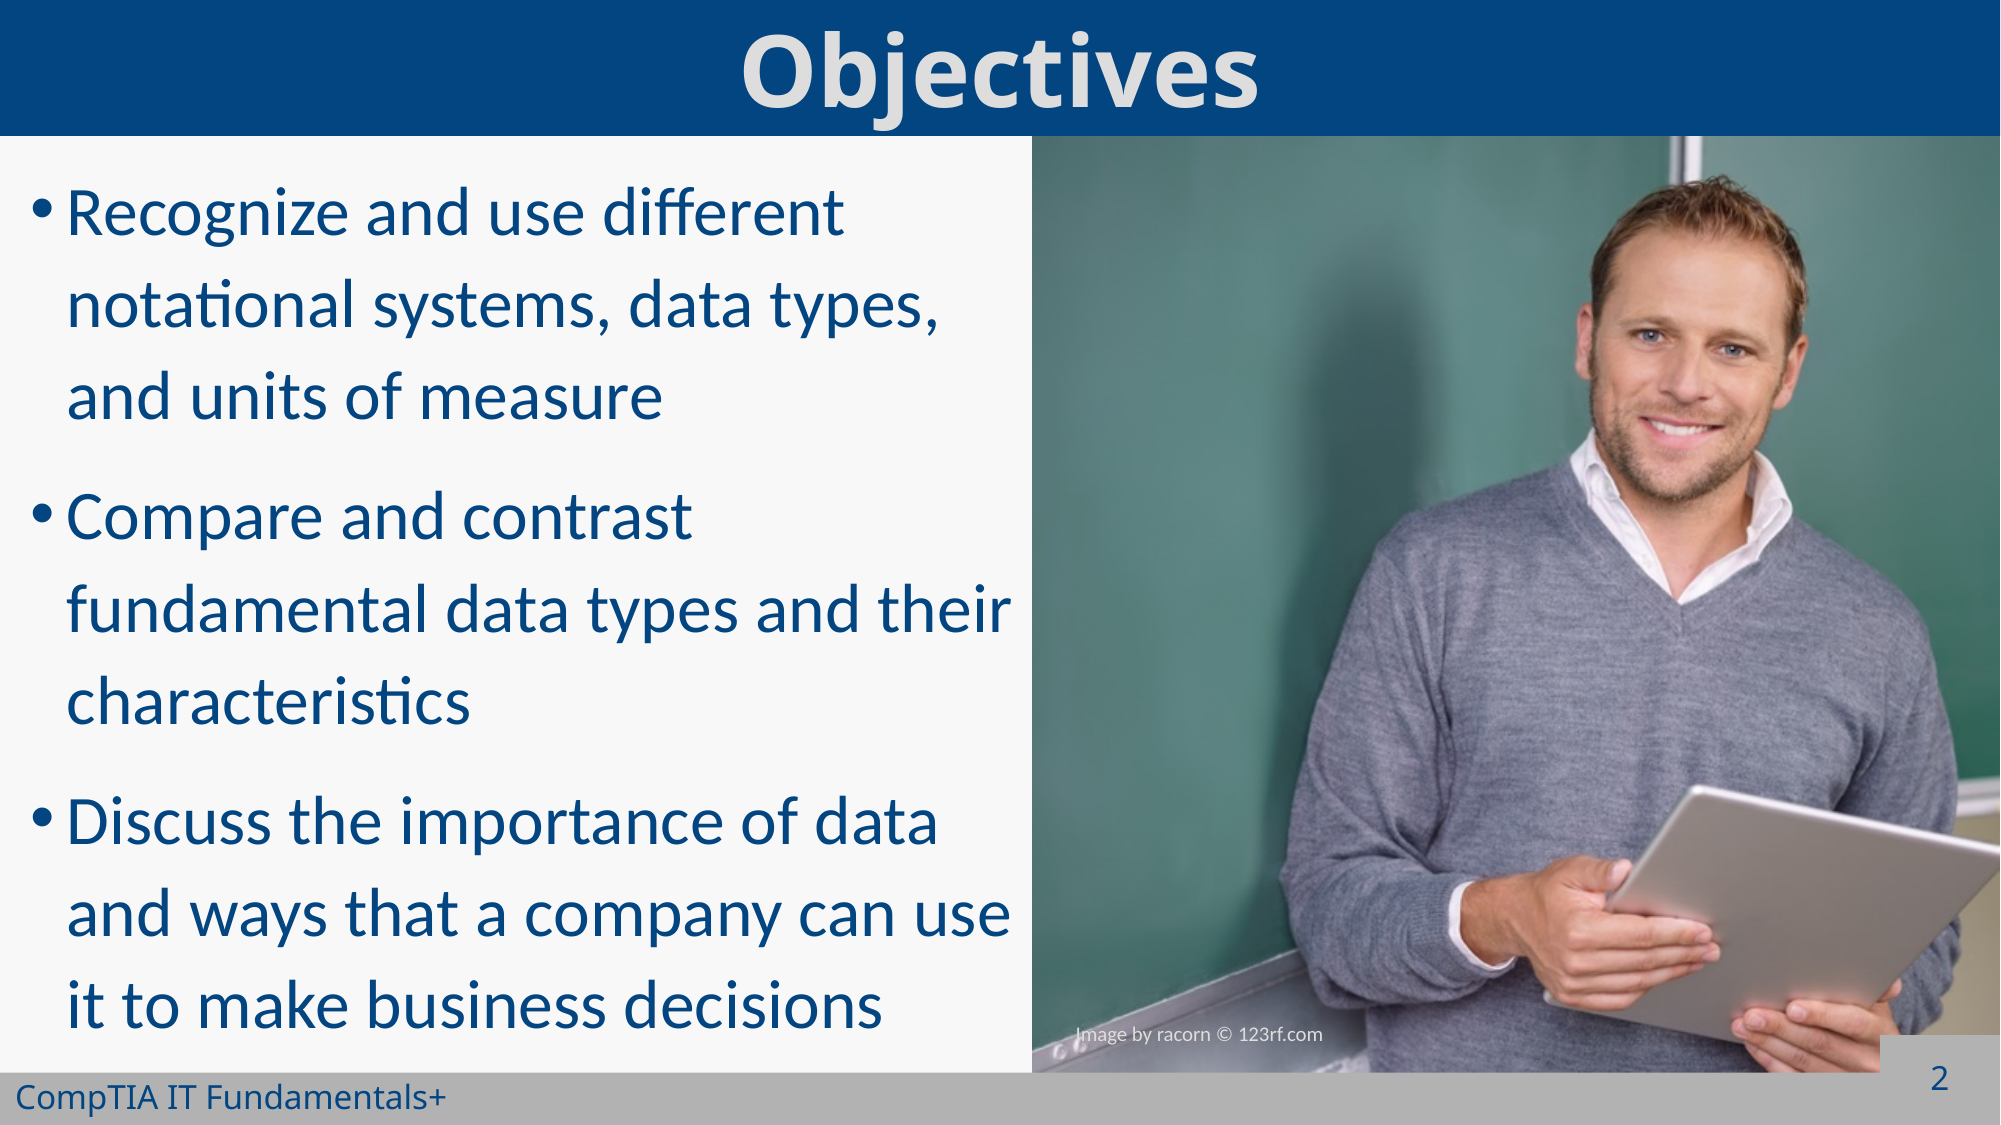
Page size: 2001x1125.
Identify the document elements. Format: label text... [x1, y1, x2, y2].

picture [1032, 136, 2000, 1072]
slide_number 2 [1880, 1035, 2000, 1125]
list Recognize and use different notational systems, data types, and units of measure Compare and contrast fundamental data types and their characteristics Discuss the importance of data and ways that a company can use it to make business decisions [15, 149, 1033, 1065]
footer CompTIA IT Fundamentals+ [0, 1072, 1880, 1125]
